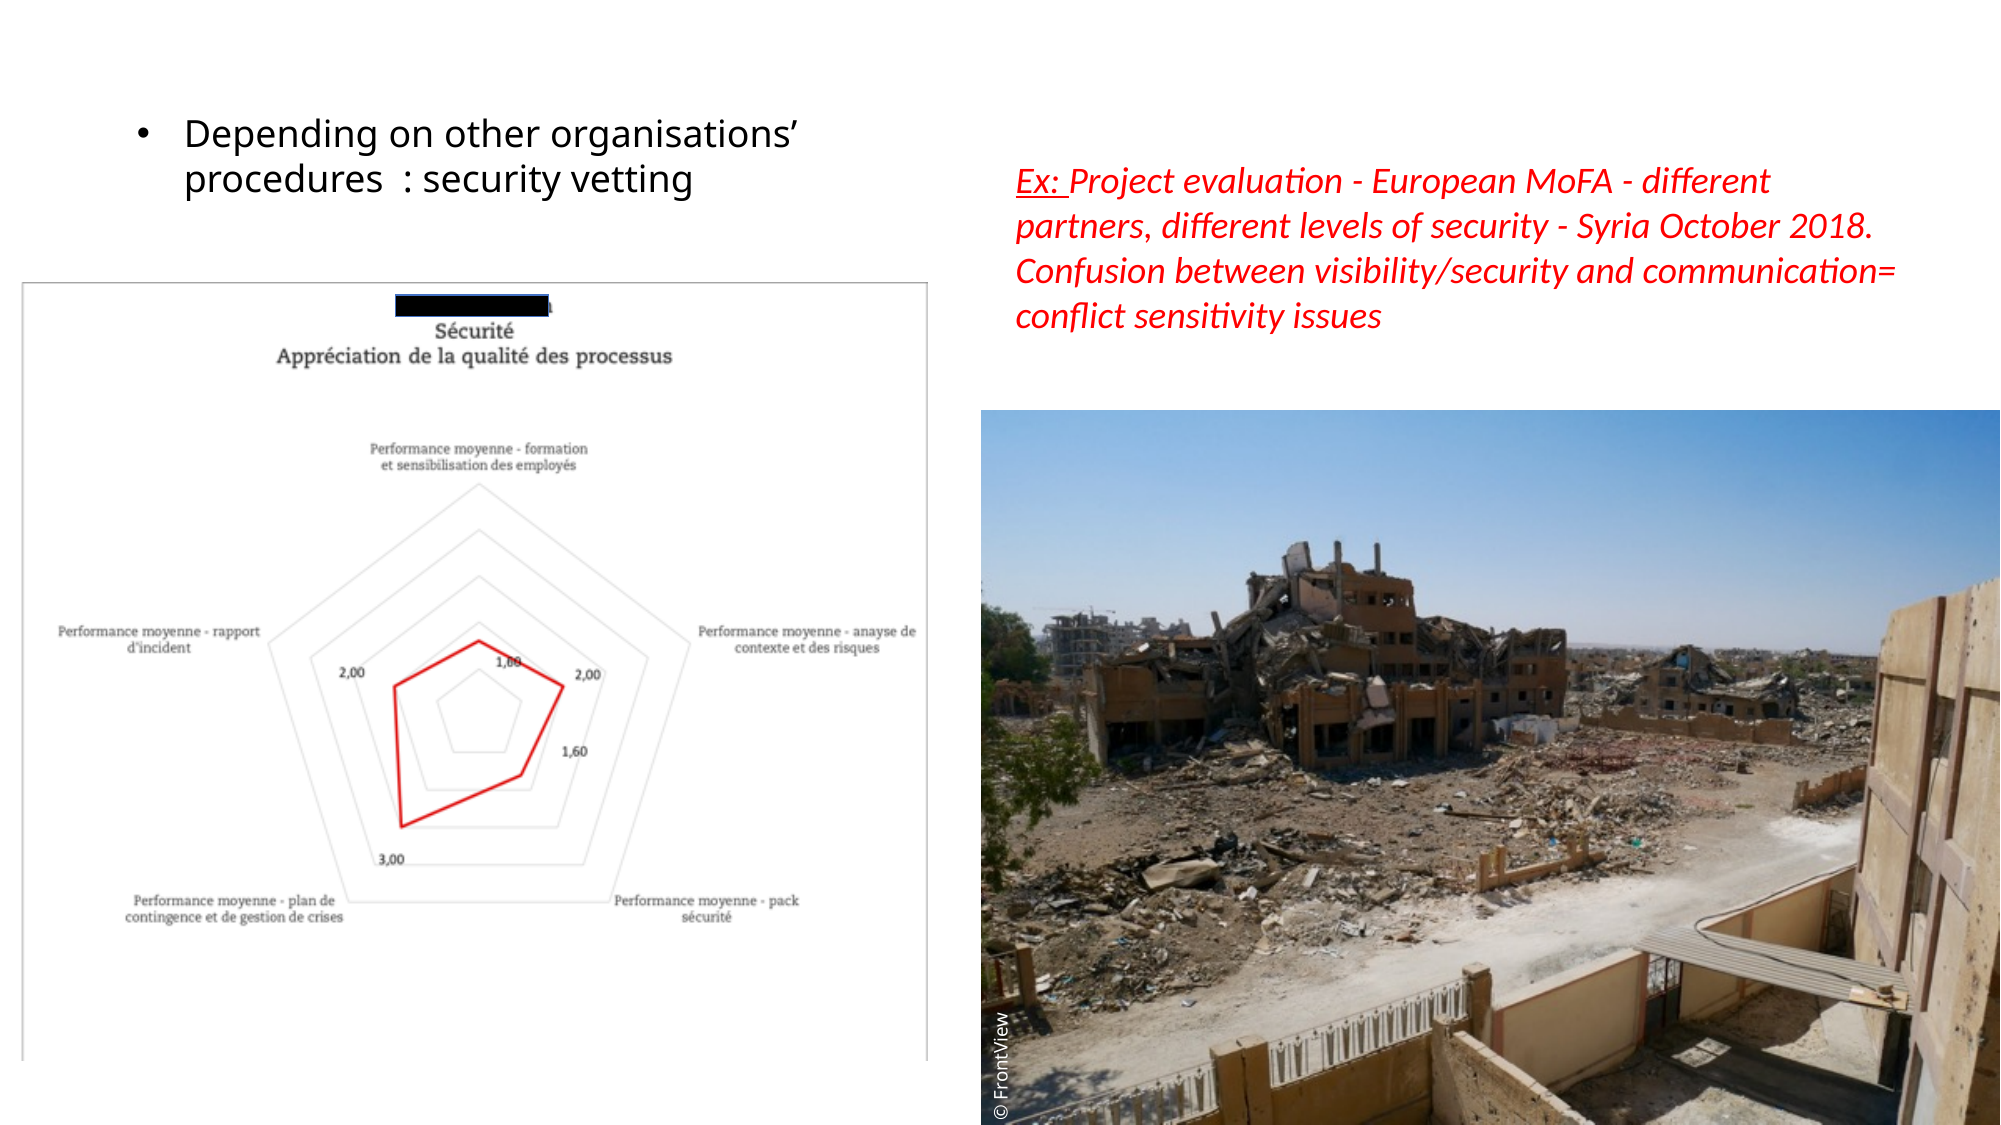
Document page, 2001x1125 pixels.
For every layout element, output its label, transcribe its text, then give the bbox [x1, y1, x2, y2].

text_box Depending on other organisations’ procedures : security vetting [122, 102, 1017, 208]
text_box Ex: Project evaluation - European MoFA - different partners, different levels of security - Syria October 2018. Confusion between visibility/security and communication= conflict sensitivity issues [1000, 148, 1933, 344]
picture [981, 410, 2000, 1125]
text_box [21, 282, 928, 1061]
